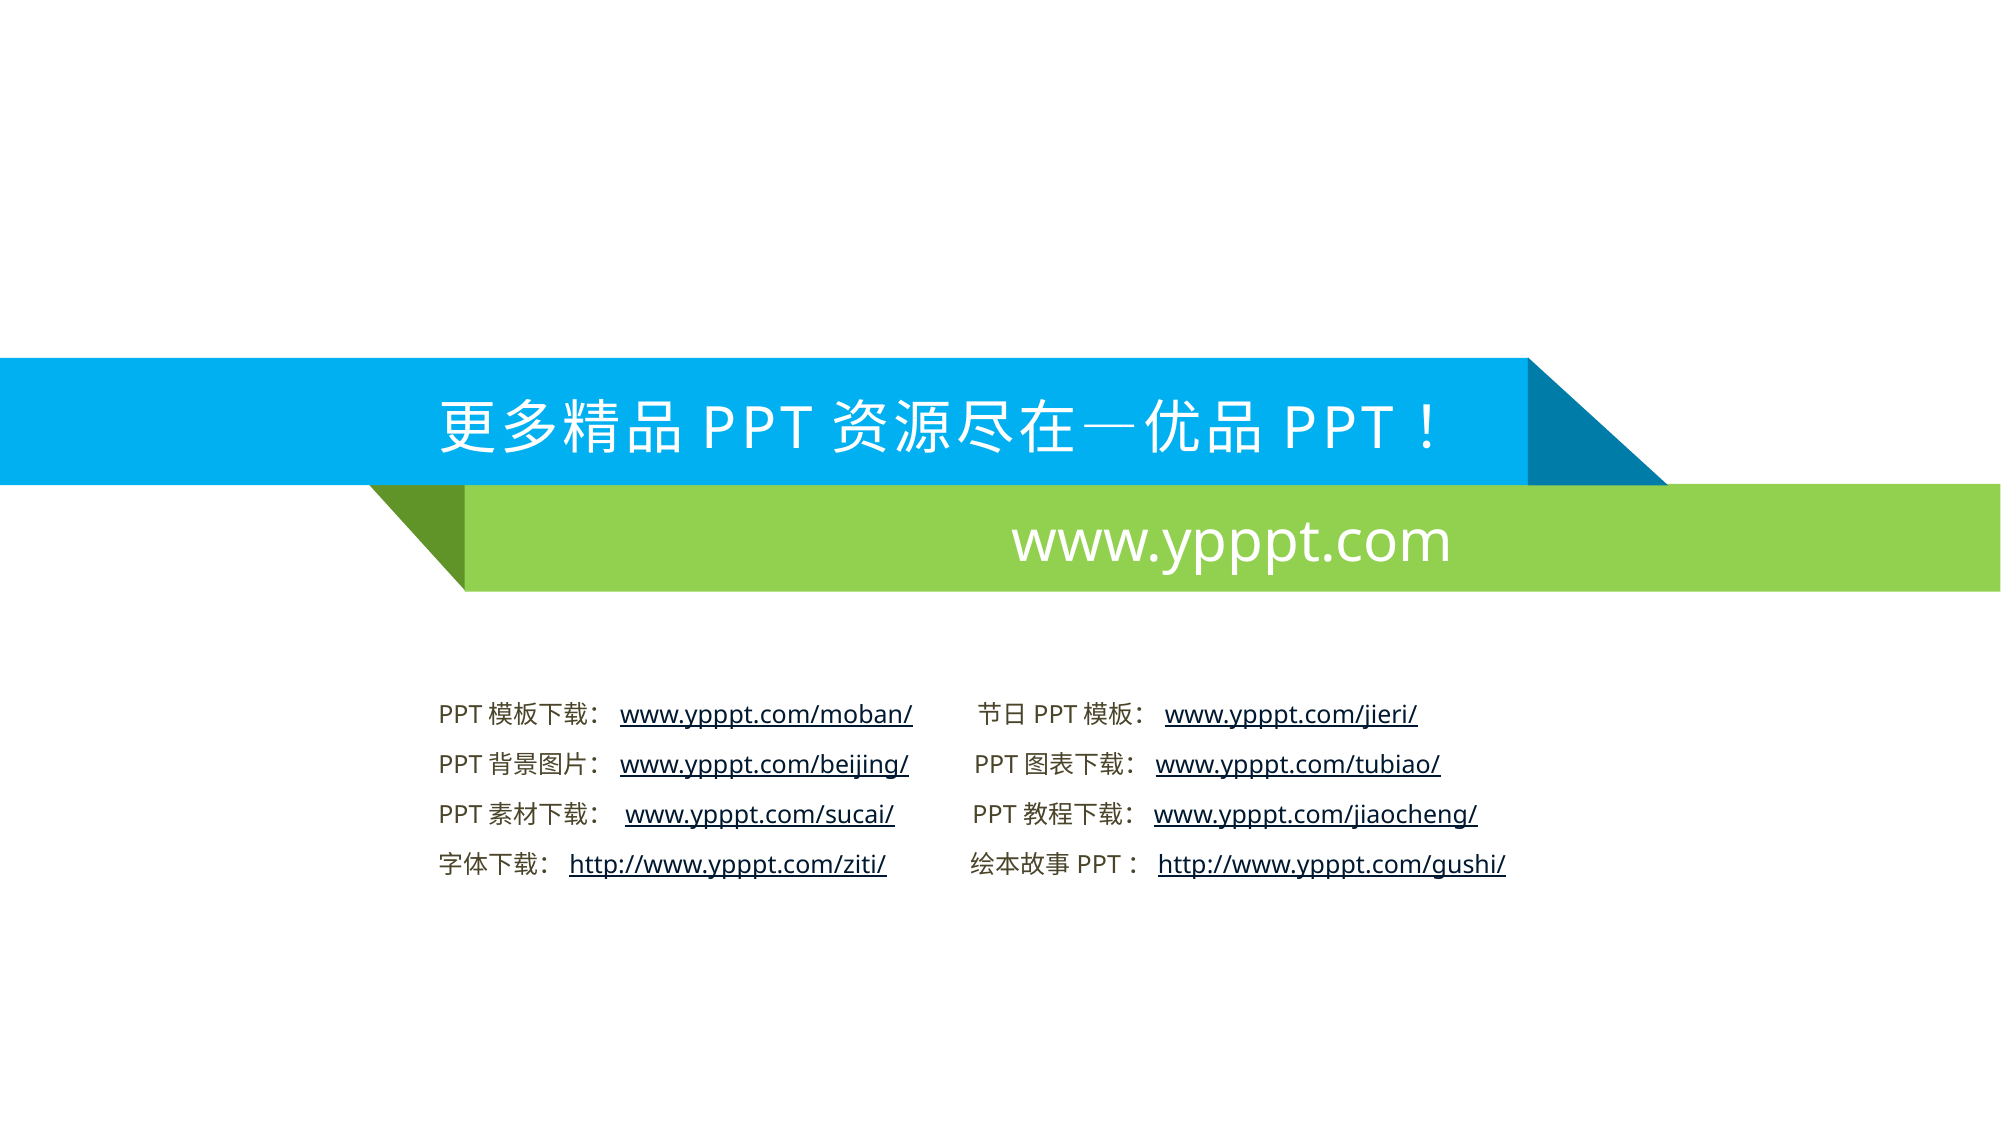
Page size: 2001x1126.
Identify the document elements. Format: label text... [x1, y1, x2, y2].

text_box 更多精品PPT资源尽在—优品PPT！ [0, 357, 1526, 486]
text_box PPT模板下载：www.ypppt.com/moban/ 节日PPT模板：www.ypppt.com/jieri/ PPT背景图片：www.ypppt.com/beijing/ PPT图表下载：www.ypppt.com/tubiao/ PPT素材下载： www.ypppt.com/sucai/ PPT教程下载：www.ypppt.com/jiaocheng/ 字体下载：http://www.ypppt.com/ziti/ 绘本故事PPT：http://www.ypppt.com/gushi/ [423, 643, 1557, 922]
text_box [368, 486, 464, 591]
text_box www.ypppt.com [464, 483, 2001, 593]
text_box [1526, 355, 1671, 487]
